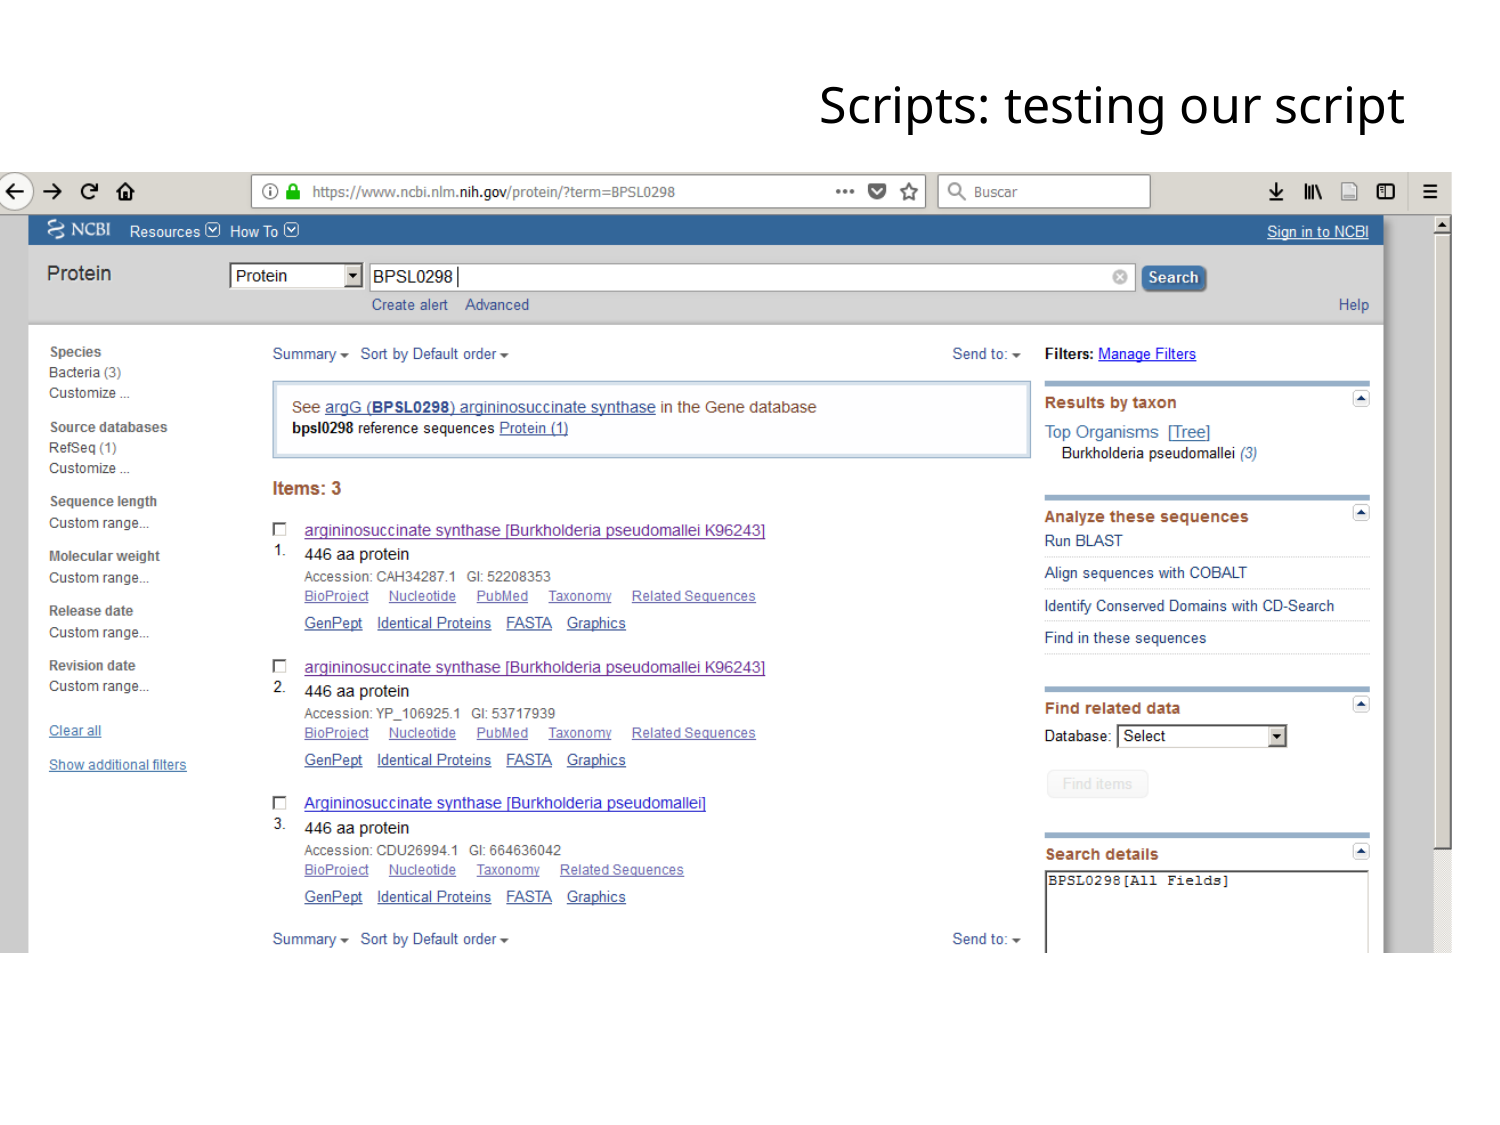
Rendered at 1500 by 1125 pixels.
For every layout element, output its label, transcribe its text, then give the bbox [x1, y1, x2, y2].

picture [0, 172, 1452, 953]
text_box Scripts: testing our script [804, 65, 1421, 141]
